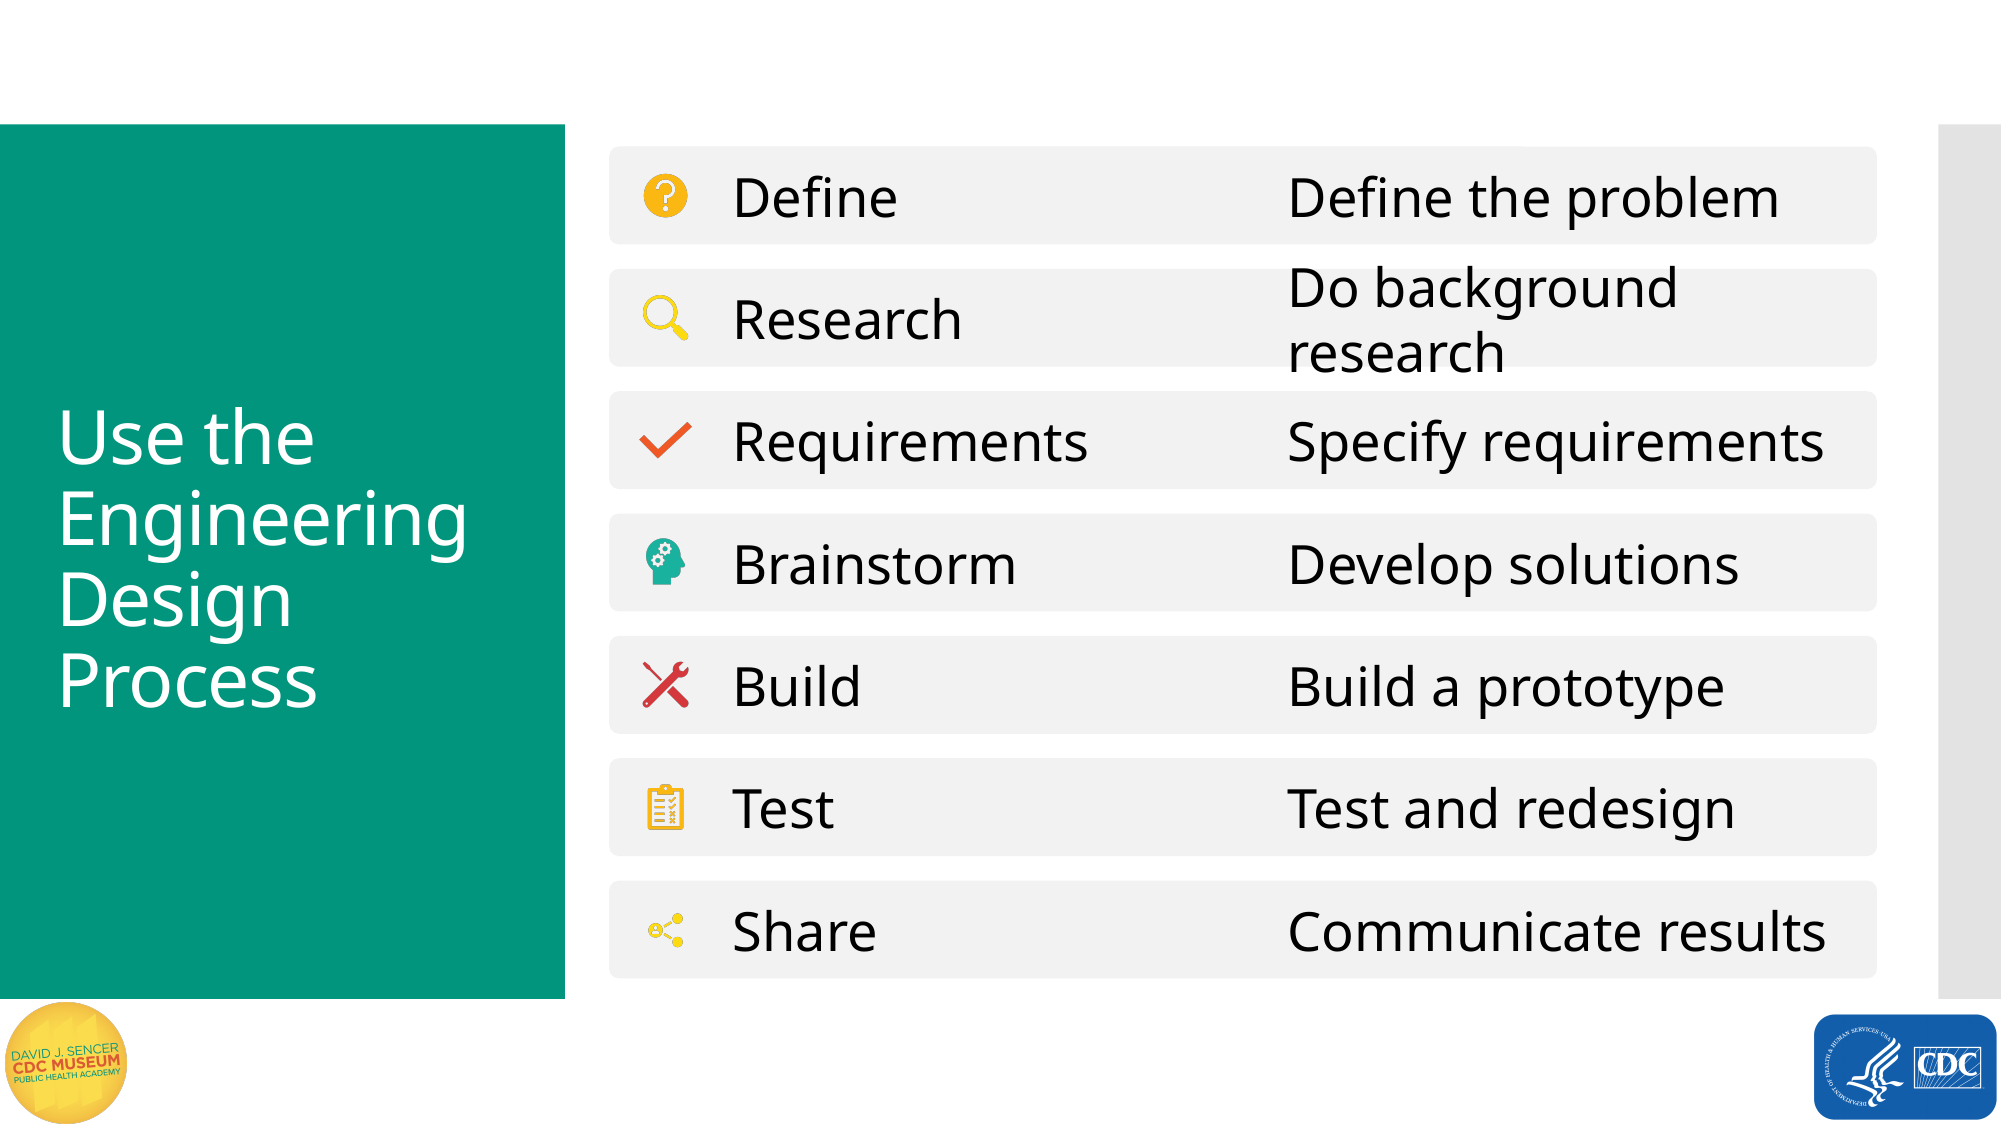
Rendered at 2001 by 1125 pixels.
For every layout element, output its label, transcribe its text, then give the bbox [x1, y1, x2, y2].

title Use the Engineering Design Process [41, 184, 525, 940]
picture [1801, 1006, 2000, 1125]
picture [4, 1002, 127, 1124]
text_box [616, 145, 1885, 980]
